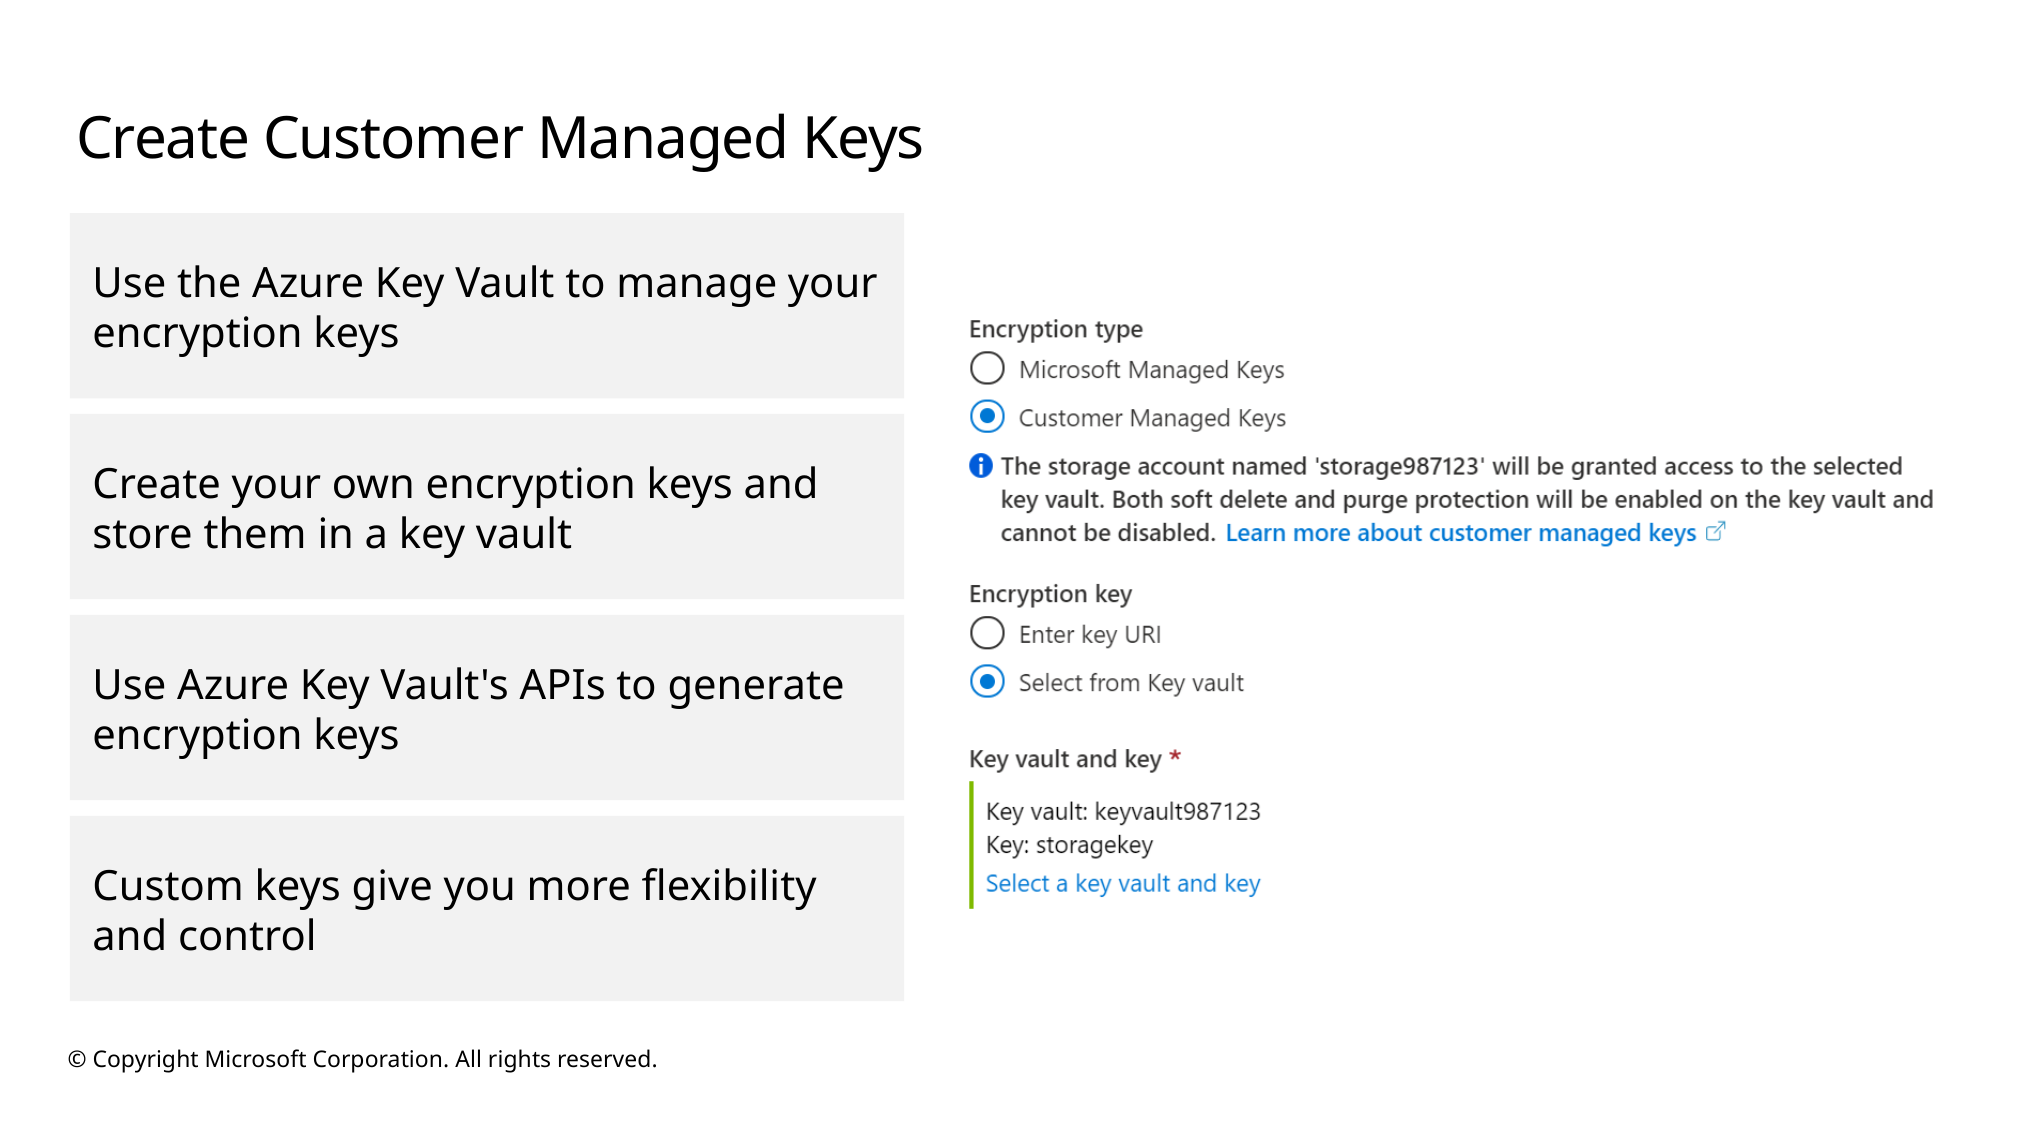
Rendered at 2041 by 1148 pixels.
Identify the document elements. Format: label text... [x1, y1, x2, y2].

text_box Use Azure Key Vault's APIs to generate encryption keys [69, 614, 905, 801]
title Create Customer Managed Keys [76, 93, 1968, 230]
picture [948, 302, 1951, 927]
text_box Use the Azure Key Vault to manage your encryption keys [69, 213, 905, 399]
text_box Create your own encryption keys and store them in a key vault [69, 413, 905, 600]
text_box Custom keys give you more flexibility and control [69, 815, 905, 1002]
